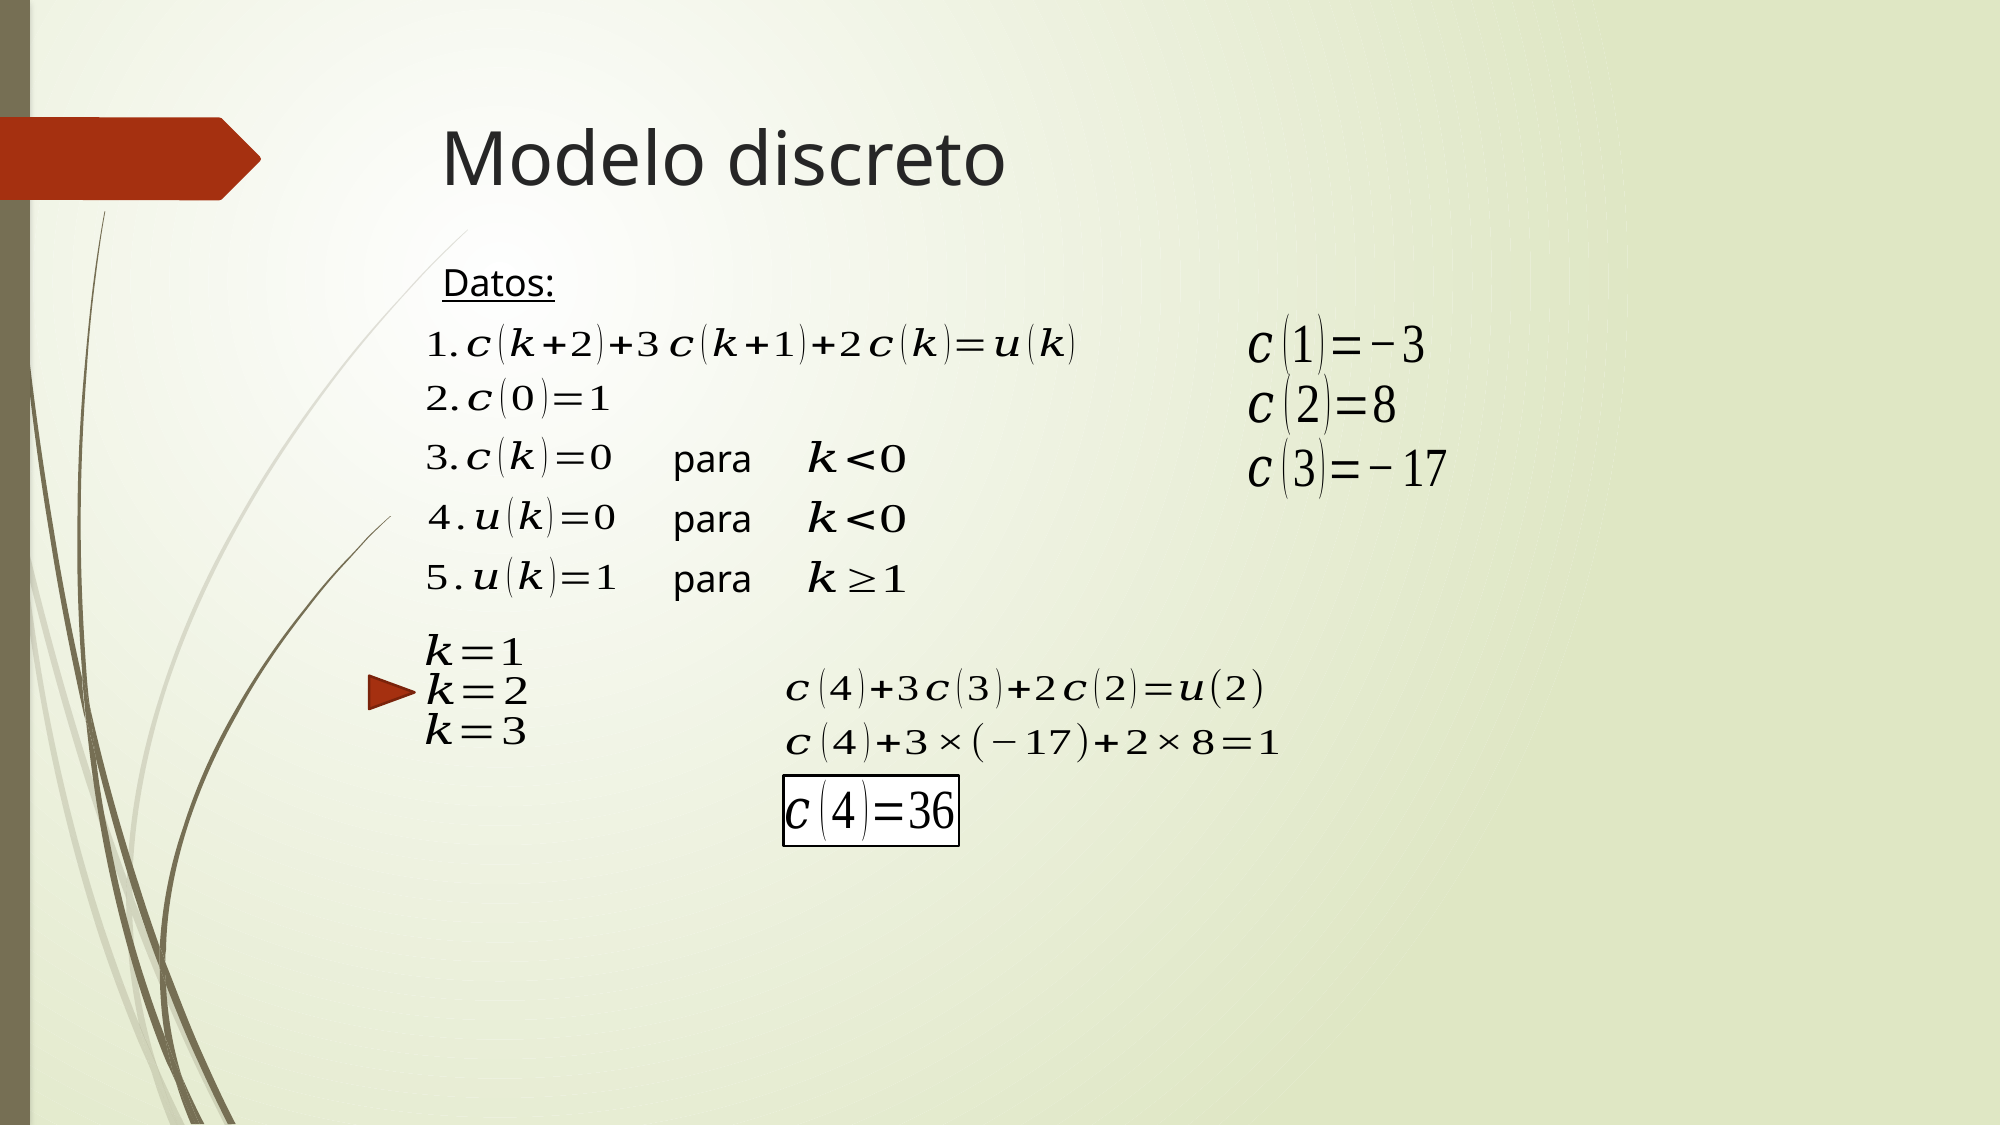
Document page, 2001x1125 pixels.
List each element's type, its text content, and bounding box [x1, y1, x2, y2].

text_box Datos: [427, 251, 571, 312]
text_box para [657, 427, 768, 487]
title Modelo discreto [425, 102, 1888, 313]
text_box para [657, 487, 768, 547]
text_box para [657, 547, 768, 608]
text_box [367, 674, 416, 711]
